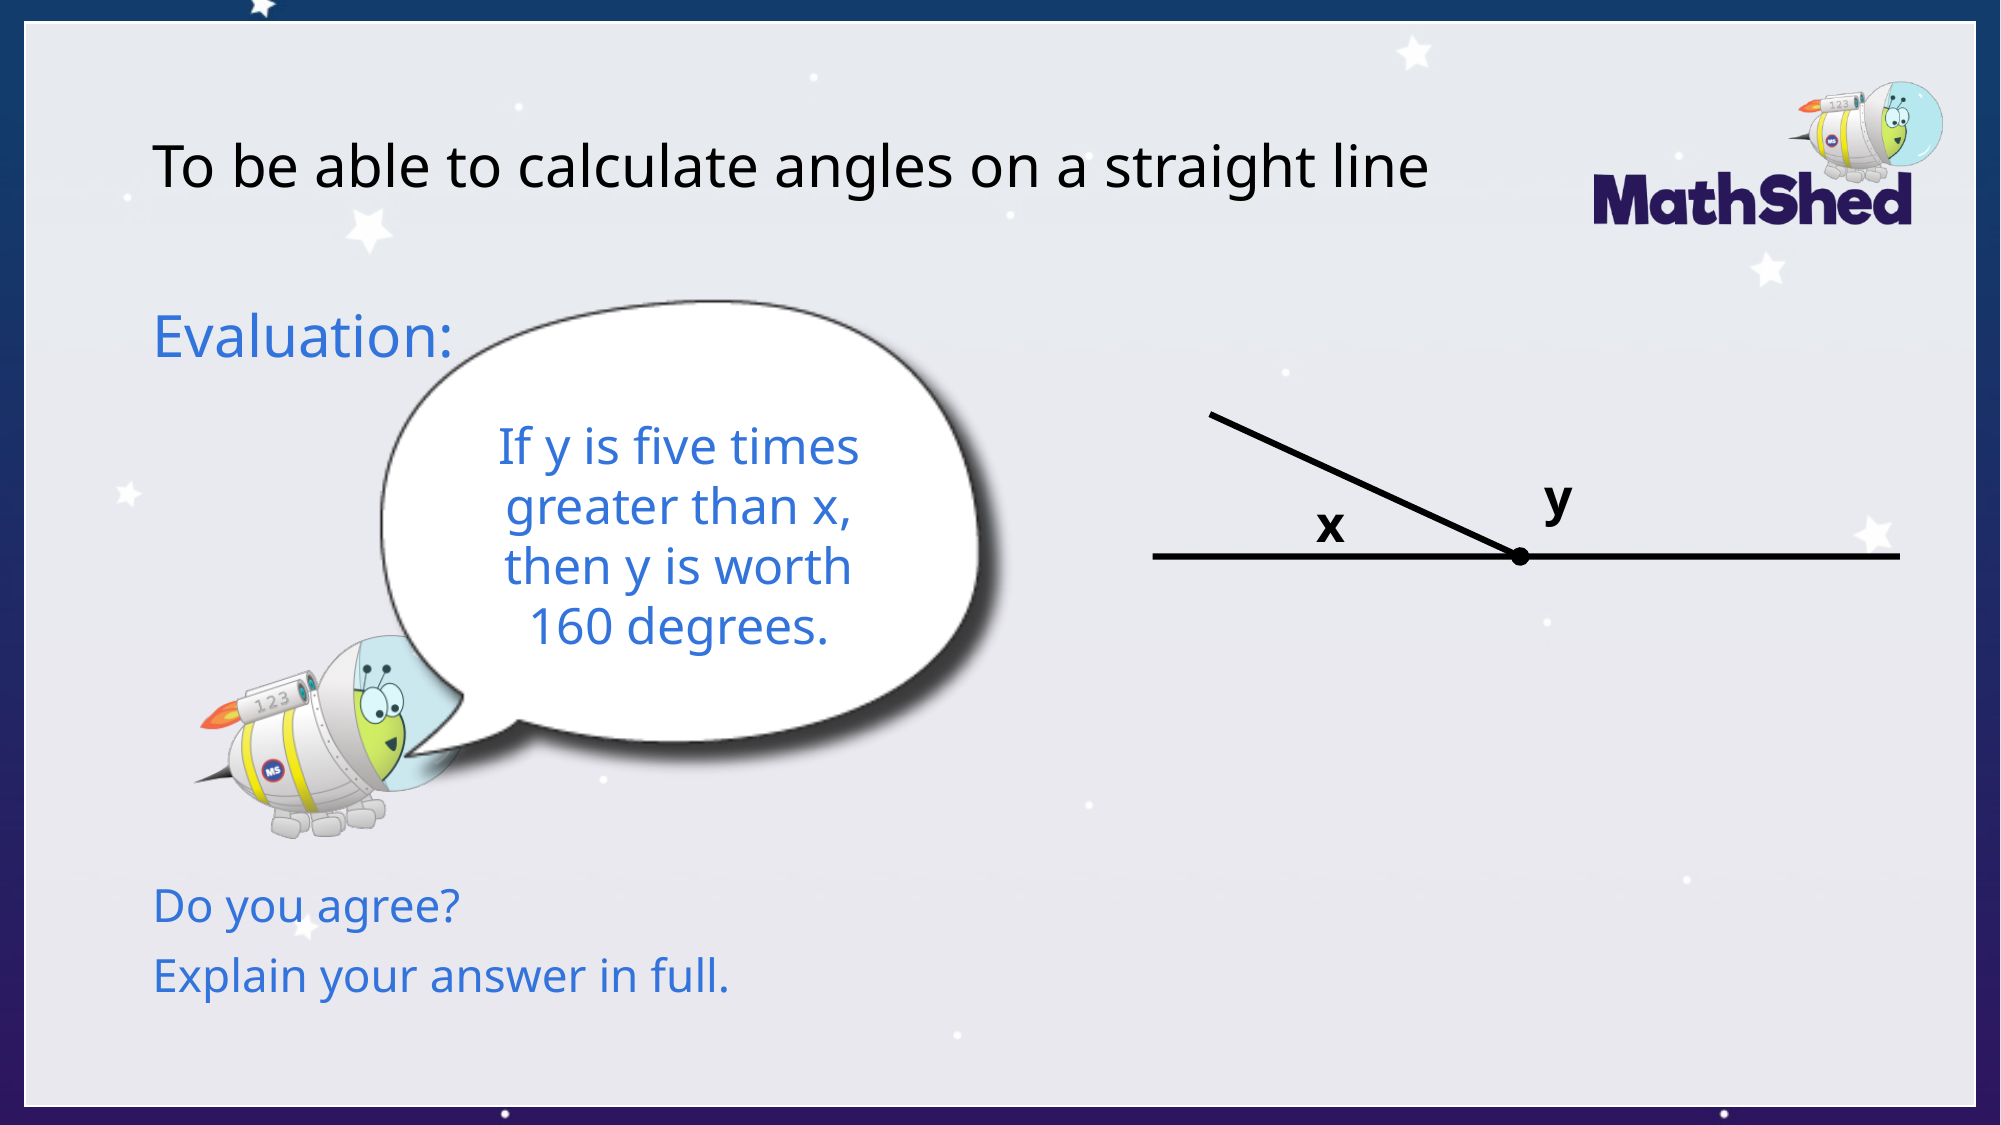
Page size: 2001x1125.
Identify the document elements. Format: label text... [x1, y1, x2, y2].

list Evaluation: Do you agree? Explain your answer in full. [137, 299, 1863, 1014]
title To be able to calculate angles on a straight line [137, 59, 1578, 278]
picture [0, 0, 2001, 1125]
text_box y [1529, 458, 1589, 534]
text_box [1209, 414, 1521, 557]
